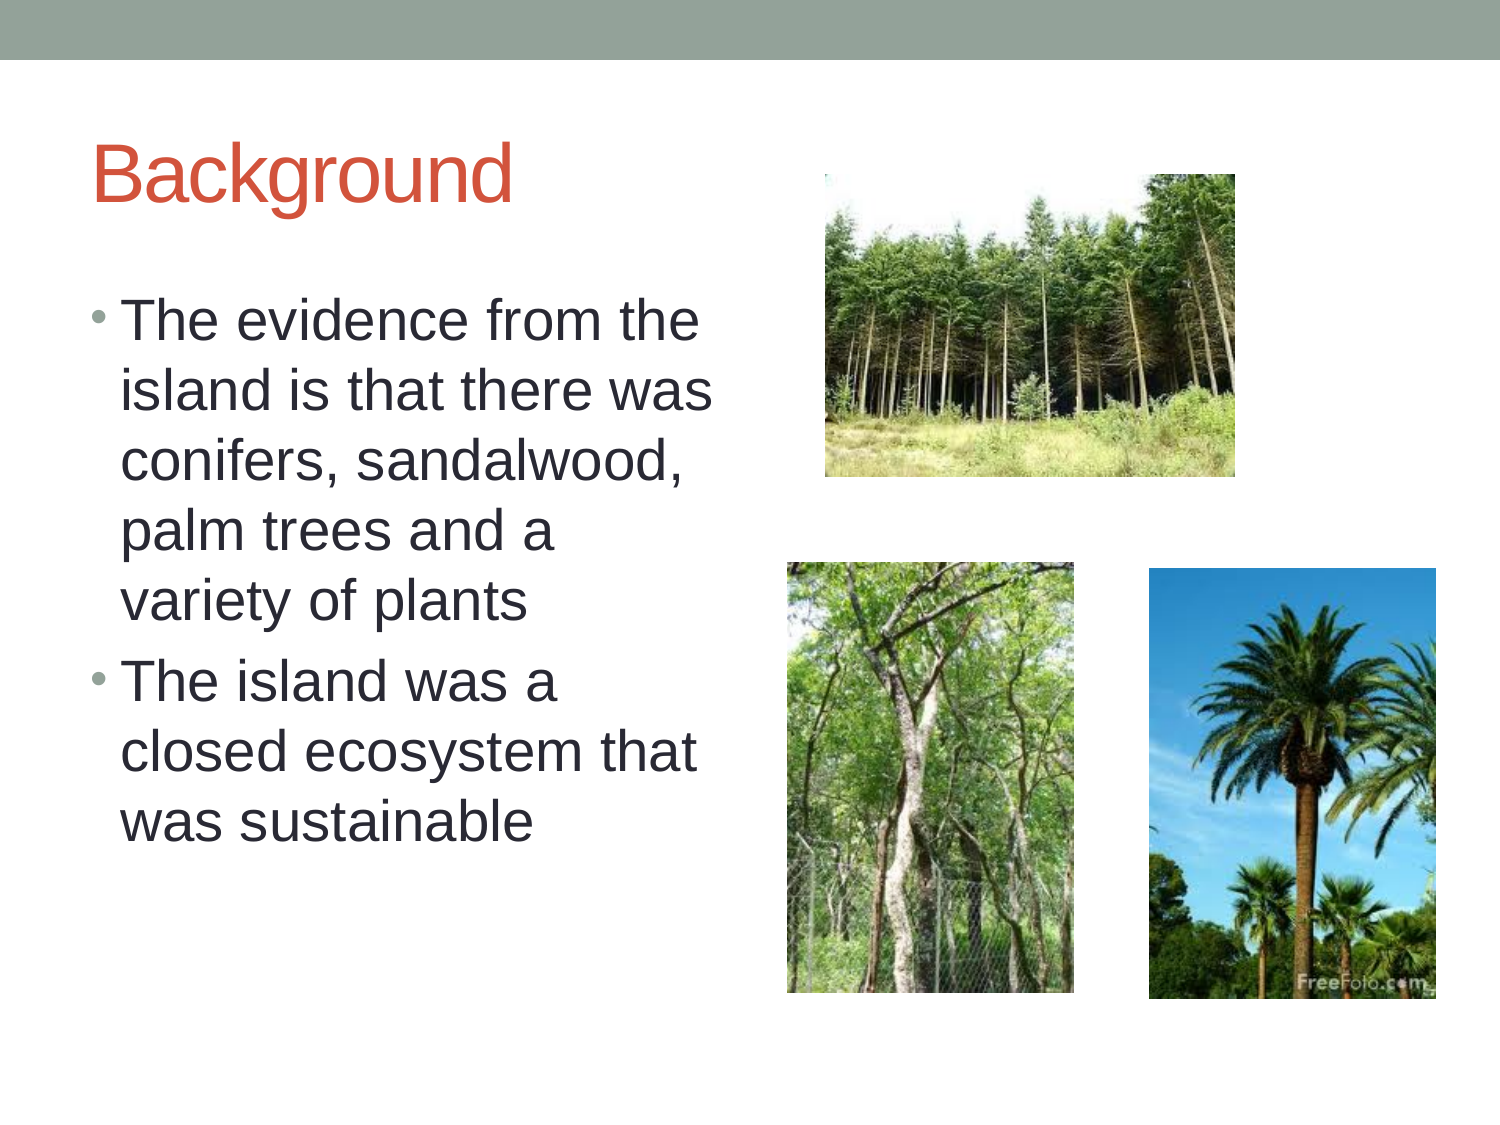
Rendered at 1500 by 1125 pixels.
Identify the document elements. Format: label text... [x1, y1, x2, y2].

picture [1149, 568, 1437, 999]
picture [824, 174, 1235, 477]
list The evidence from the island is that there was conifers, sandalwood, palm trees and a variety of plants The island was a closed ecosystem that was sustainable [74, 274, 738, 1049]
picture [787, 562, 1074, 993]
title Background [75, 87, 1425, 250]
